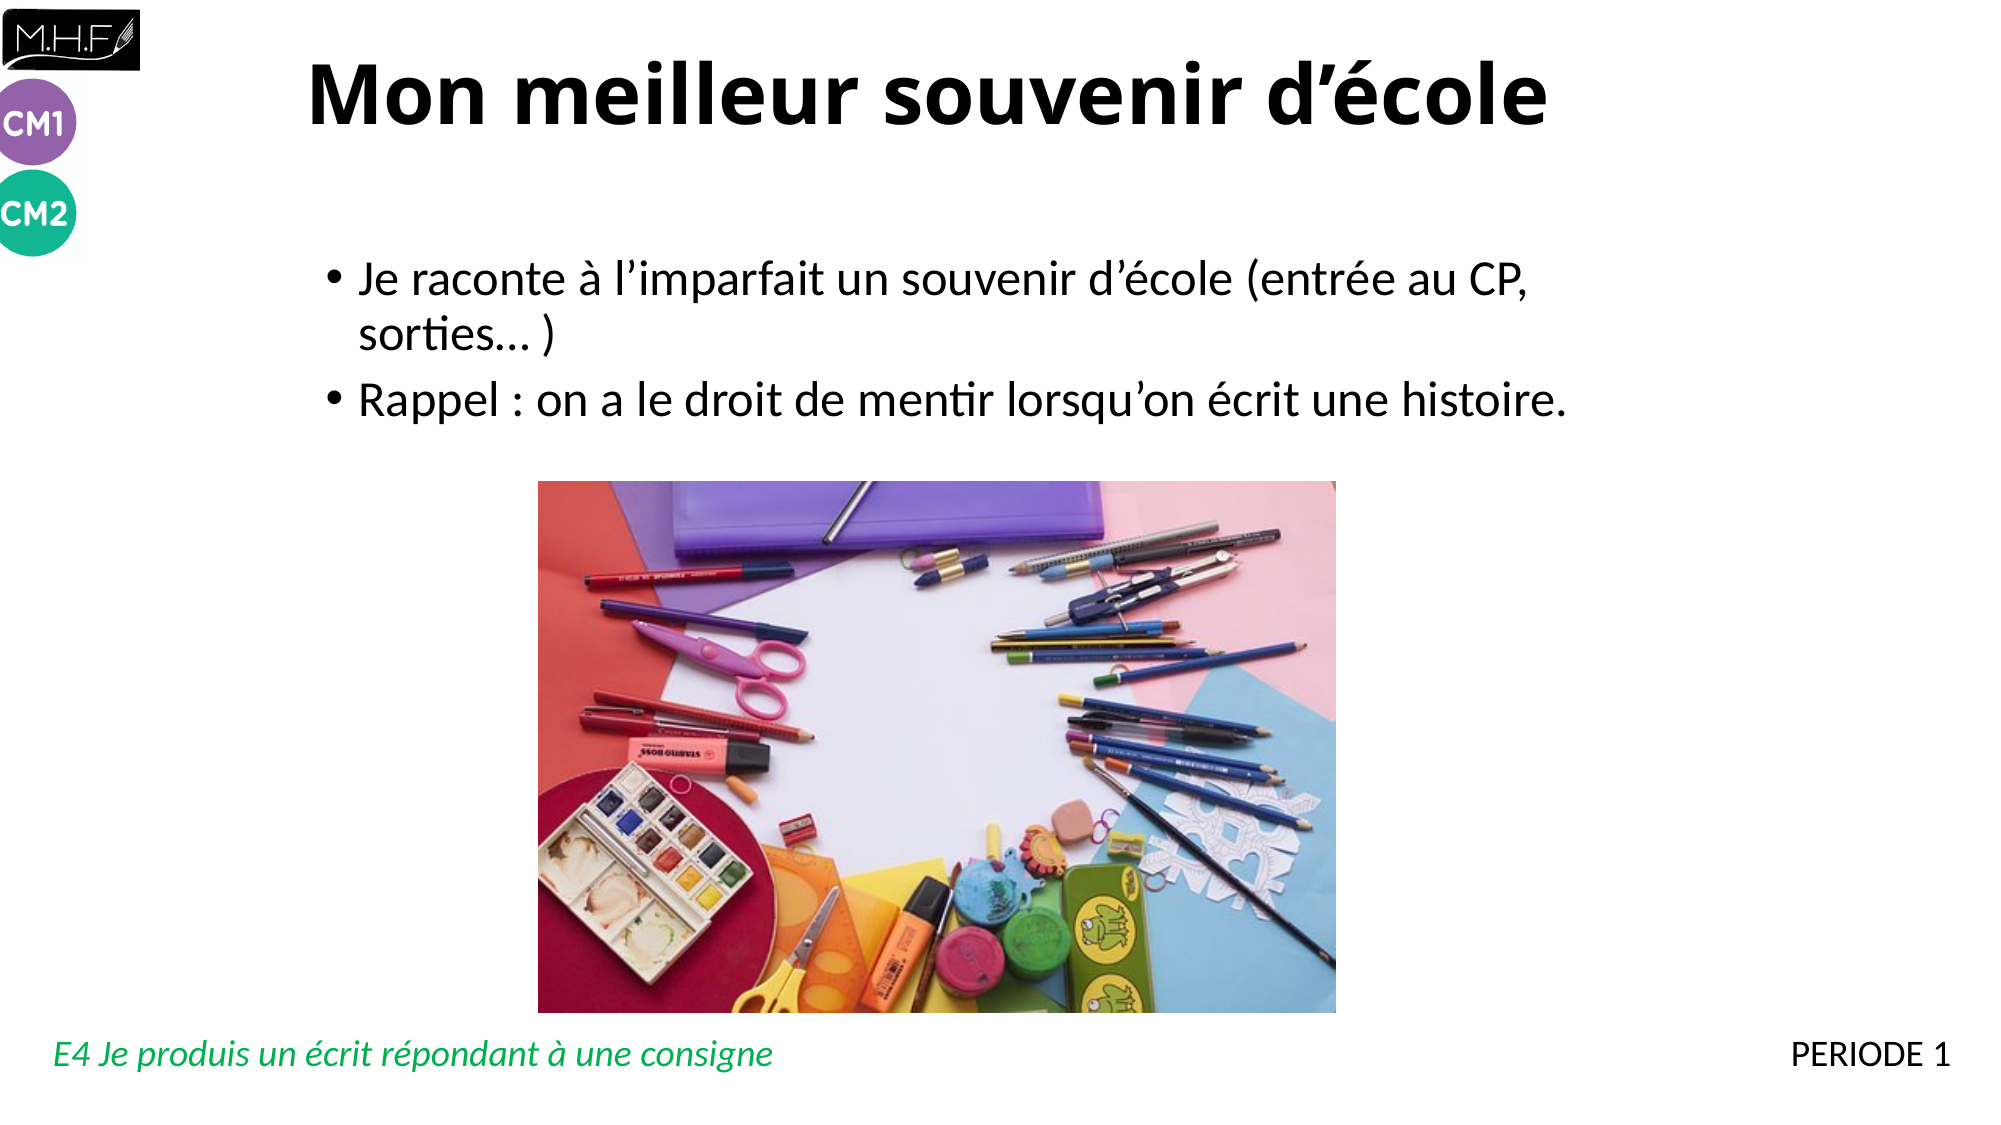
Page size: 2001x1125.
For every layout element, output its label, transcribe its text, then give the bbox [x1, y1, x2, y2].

text_box Je raconte à l’imparfait un souvenir d’école (entrée au CP, sorties… ) Rappel : on a le droit de mentir lorsqu’on écrit une histoire. [310, 244, 1599, 482]
picture [538, 481, 1336, 1013]
title Mon meilleur souvenir d’école [289, 0, 1584, 207]
text_box E4 Je produis un écrit répondant à une consigne [38, 1021, 1039, 1082]
text_box PERIODE 1 [1362, 1021, 1967, 1082]
picture [0, 7, 140, 259]
